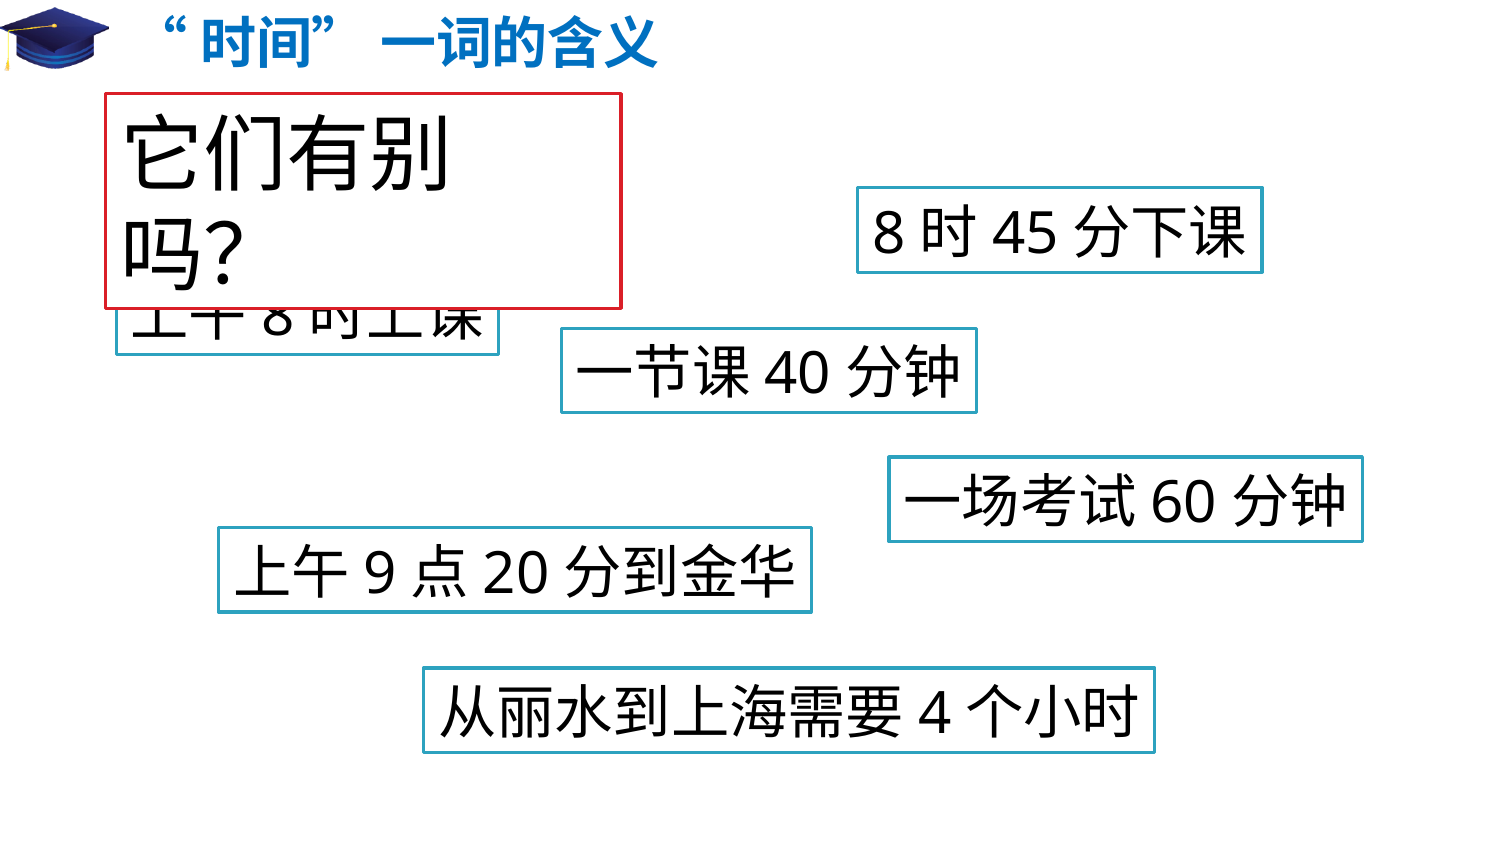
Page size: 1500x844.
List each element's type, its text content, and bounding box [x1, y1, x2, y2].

title “时间” 一词的含义 [117, 0, 1442, 82]
picture [0, 7, 109, 71]
text_box 上午8时上课 [115, 310, 500, 356]
text_box 一场考试60分钟 [887, 455, 1364, 543]
text_box 一节课40分钟 [560, 327, 978, 414]
text_box 8时45分下课 [856, 186, 1264, 274]
text_box 从丽水到上海需要4个小时 [422, 666, 1156, 754]
text_box 它们有别吗？ [104, 92, 623, 310]
text_box 上午9点20分到金华 [217, 526, 813, 614]
